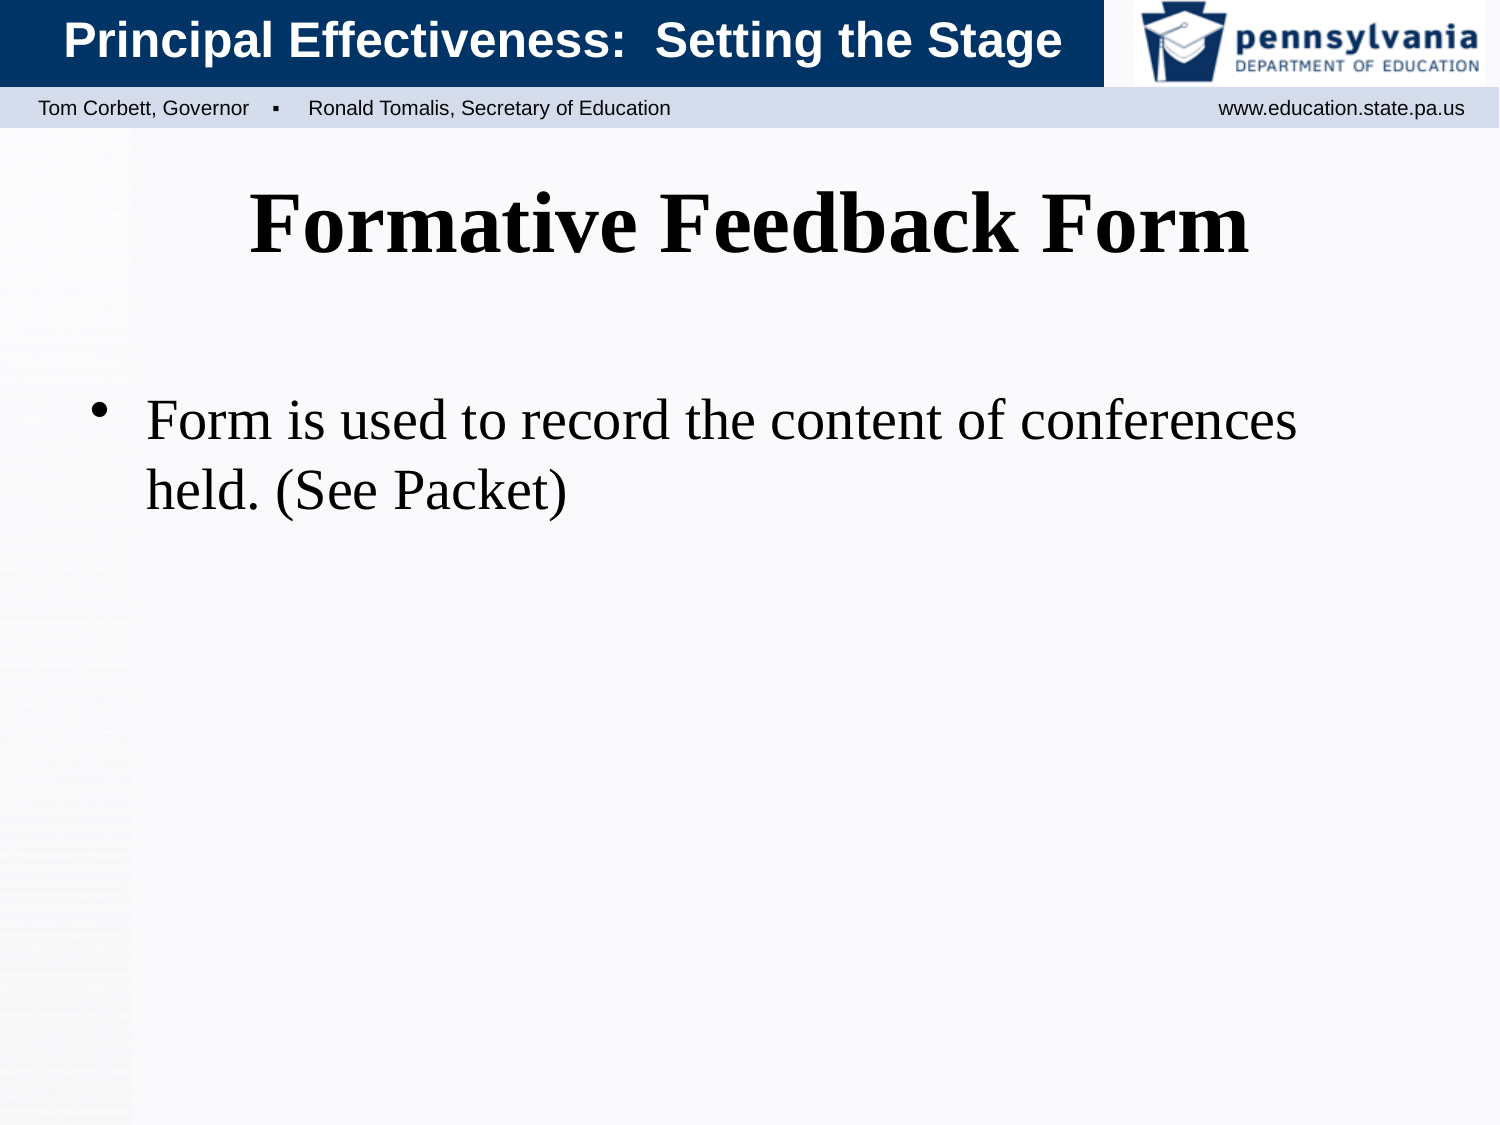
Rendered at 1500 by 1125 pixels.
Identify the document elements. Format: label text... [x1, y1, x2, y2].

picture [0, 0, 1500, 1125]
title Formative Feedback Form [75, 157, 1425, 294]
list Form is used to record the content of conferences held. (See Packet) [75, 374, 1425, 1117]
